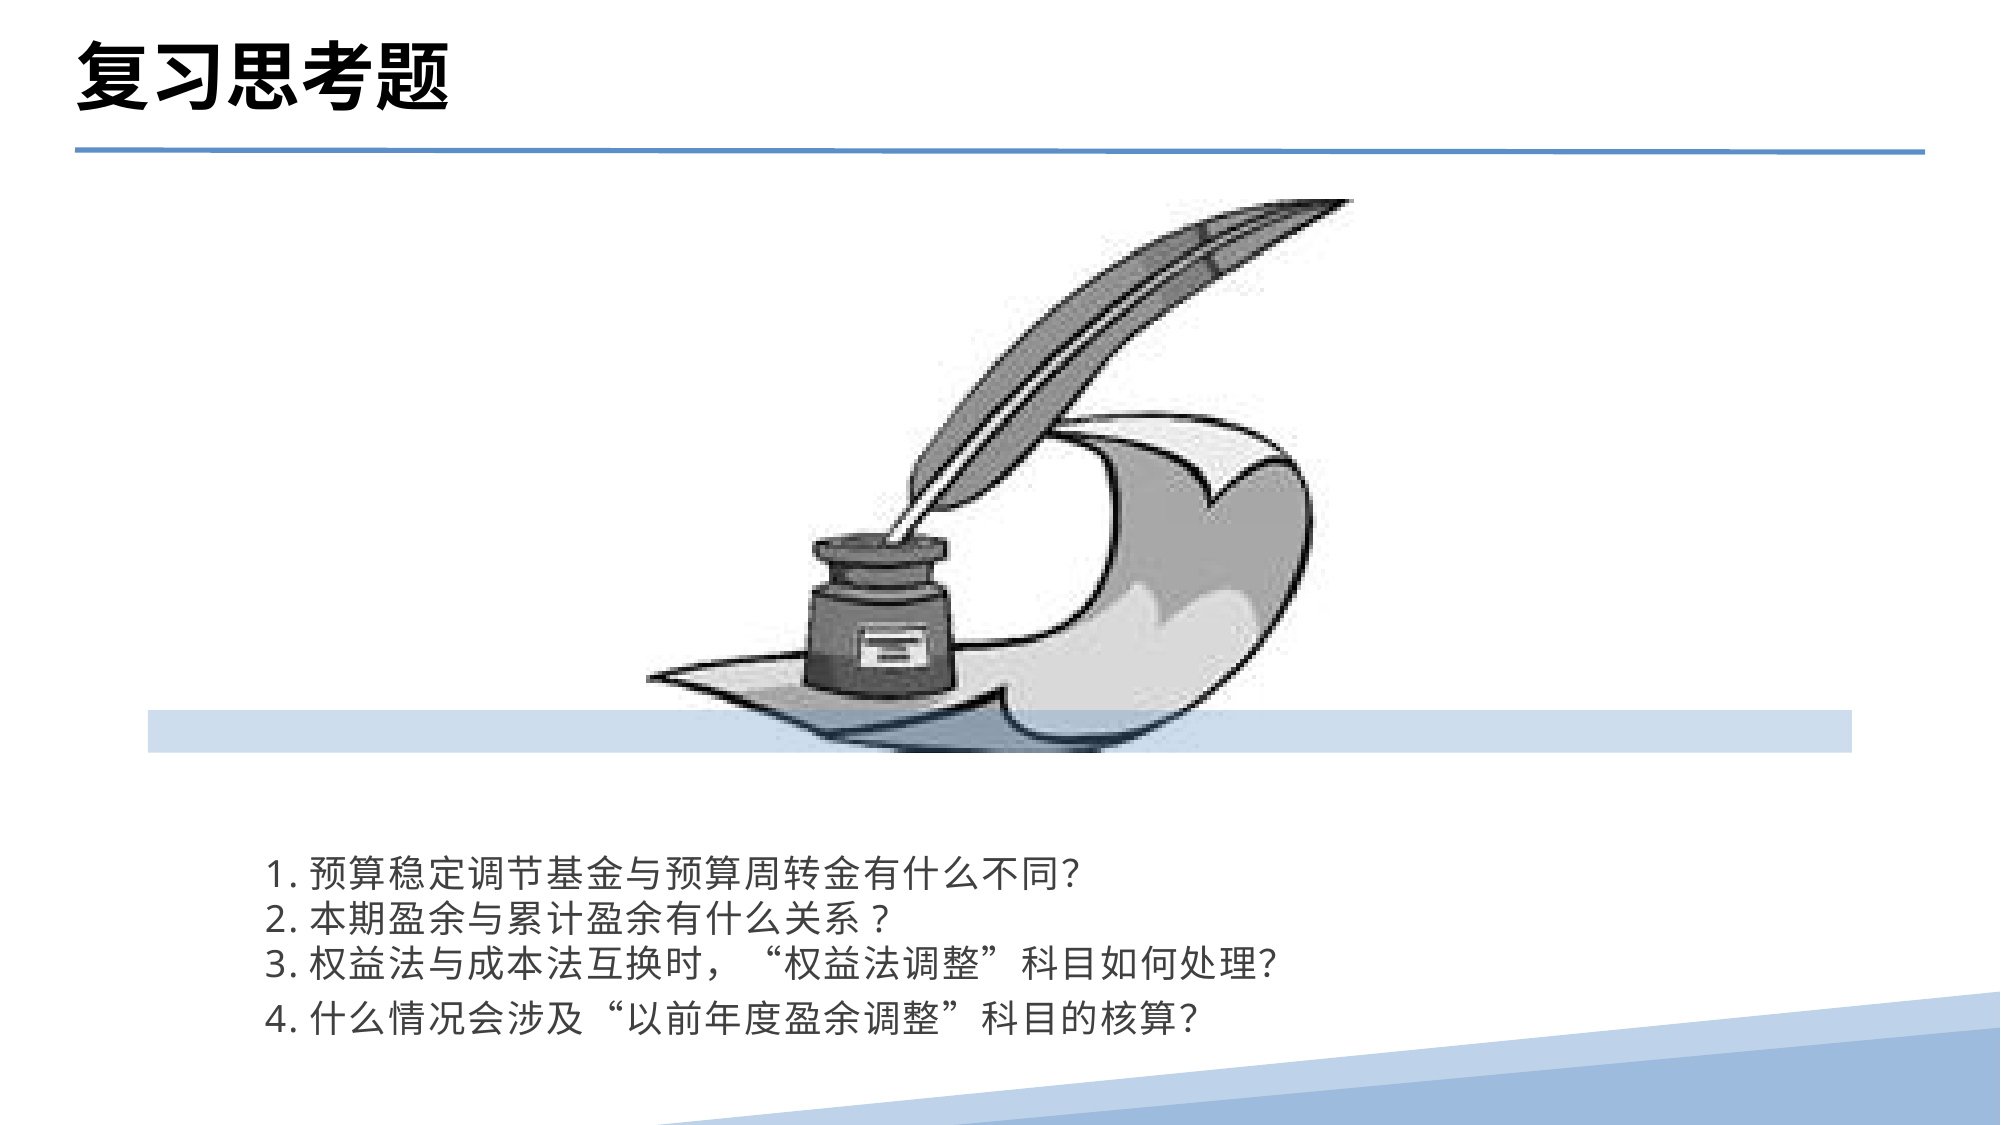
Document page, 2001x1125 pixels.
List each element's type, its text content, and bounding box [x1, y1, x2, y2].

text_box [147, 709, 1853, 754]
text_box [74, 149, 1925, 153]
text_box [656, 991, 2000, 1125]
text_box 1.预算稳定调节基金与预算周转金有什么不同？ 2.本期盈余与累计盈余有什么关系? 3.权益法与成本法互换时，“权益法调整”科目如何处理？ 4.什么情况会涉及“以前年度盈余调整”科目的核算？ [254, 814, 1746, 1075]
picture [646, 199, 1354, 753]
text_box 复习思考题 [75, 24, 1925, 125]
